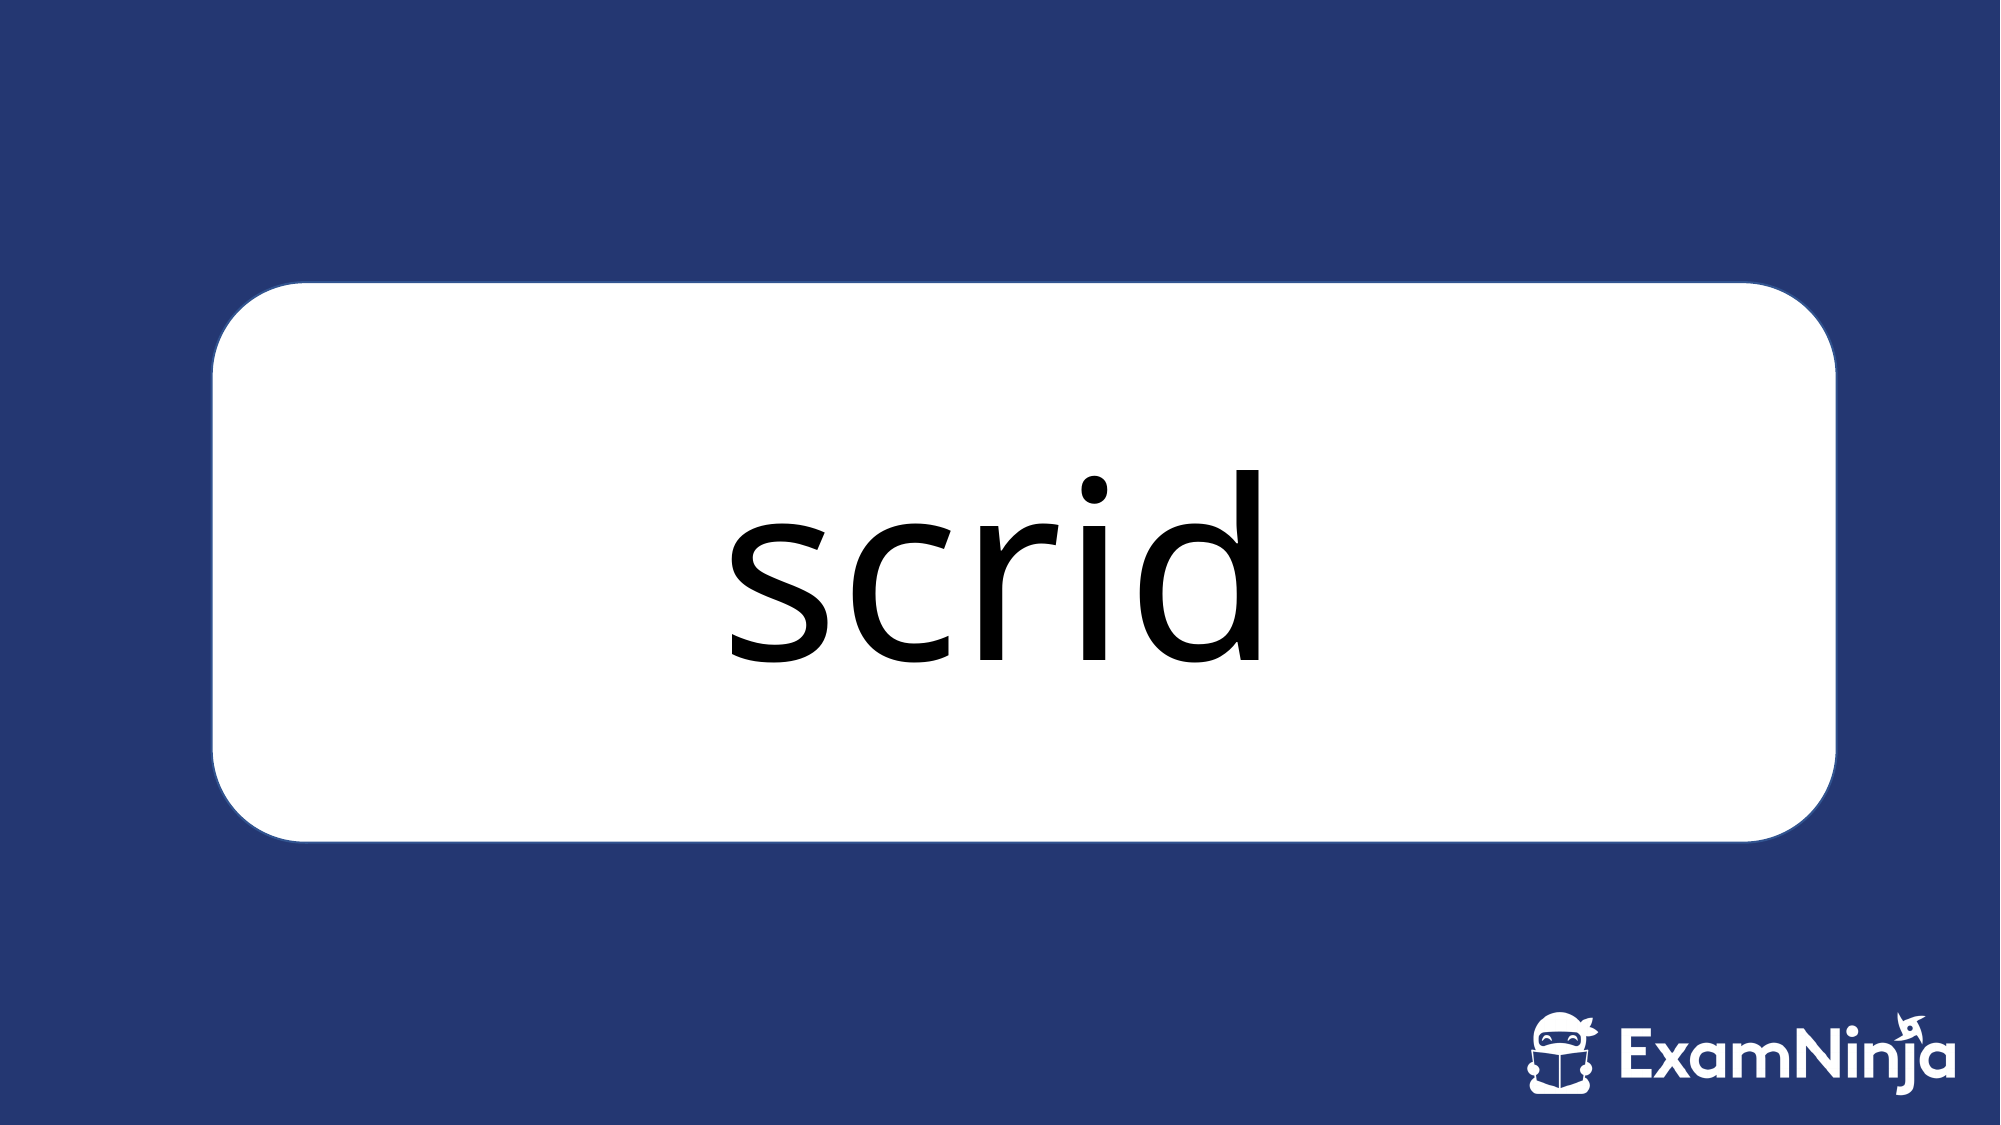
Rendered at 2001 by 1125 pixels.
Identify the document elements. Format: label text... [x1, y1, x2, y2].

text_box [210, 719, 1838, 844]
picture [1501, 1003, 1979, 1102]
text_box scrid [143, 403, 1857, 719]
text_box [210, 281, 1838, 403]
